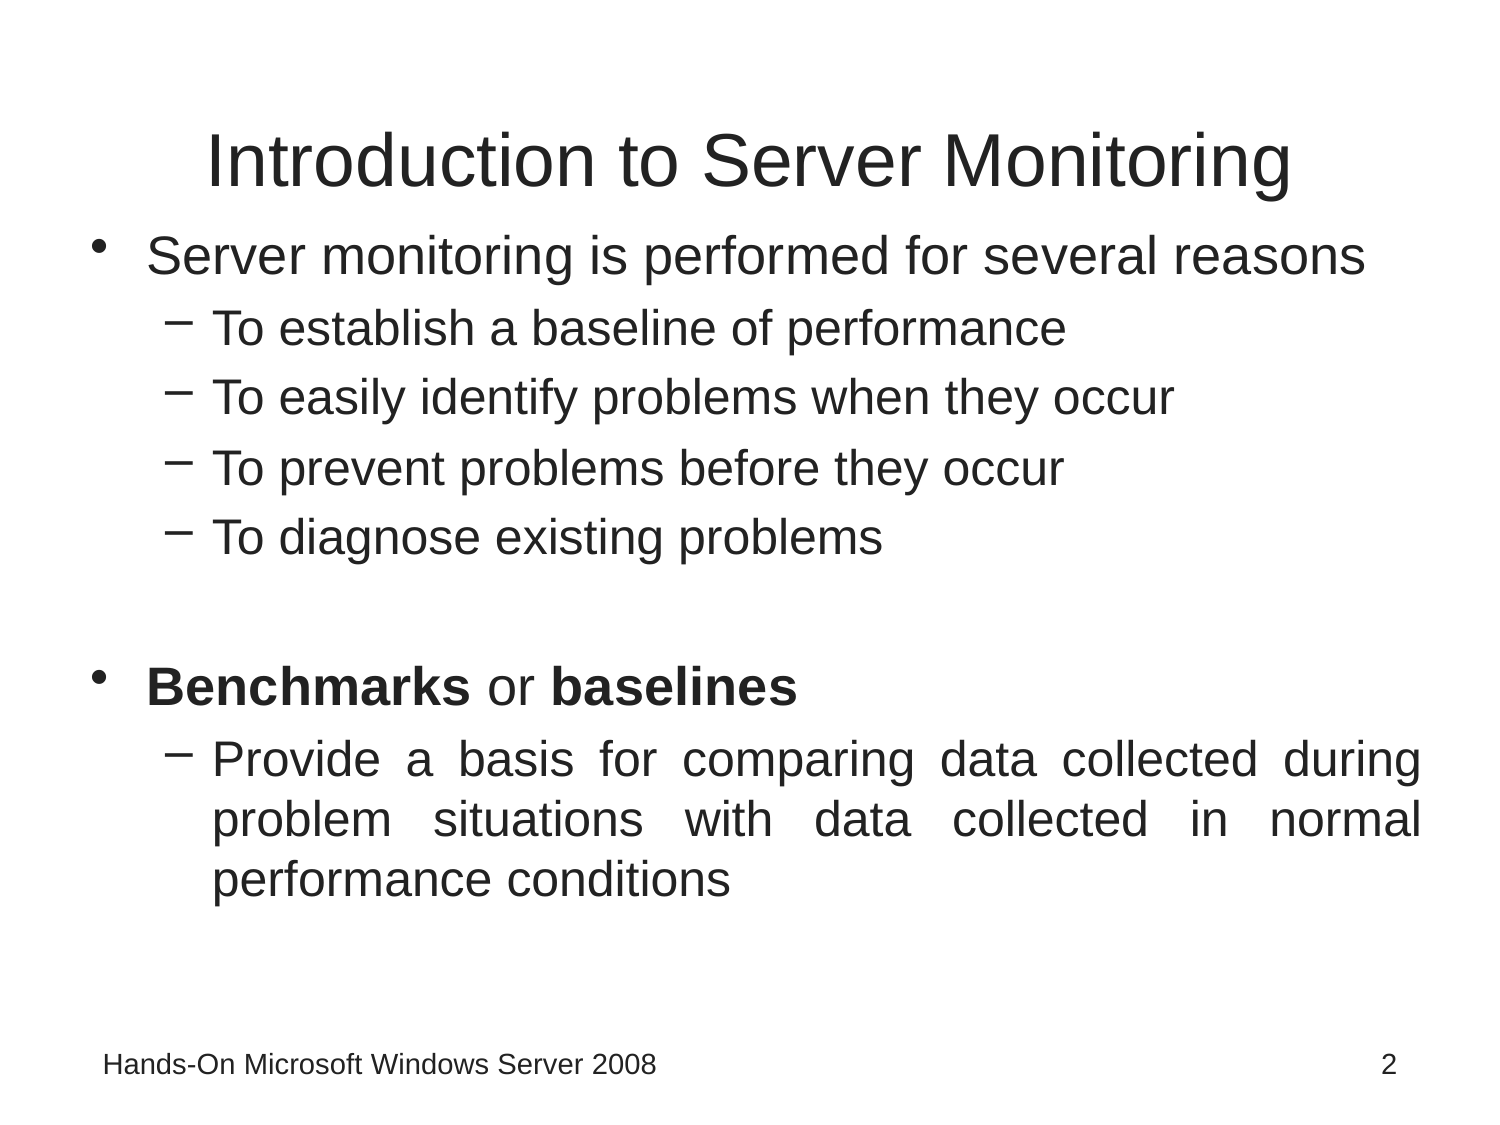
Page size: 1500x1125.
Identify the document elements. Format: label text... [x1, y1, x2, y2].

footer Hands-On Microsoft Windows Server 2008 [87, 1037, 1051, 1101]
list Server monitoring is performed for several reasons To establish a baseline of performance To easily identify problems when they occur To prevent problems before they occur To diagnose existing problems Benchmarks or baselines Provide a basis for comparing data collected during problem situations with data collected in normal performance conditions [74, 212, 1438, 963]
title Introduction to Server Monitoring [87, 62, 1413, 212]
slide_number 2 [1074, 1037, 1413, 1101]
